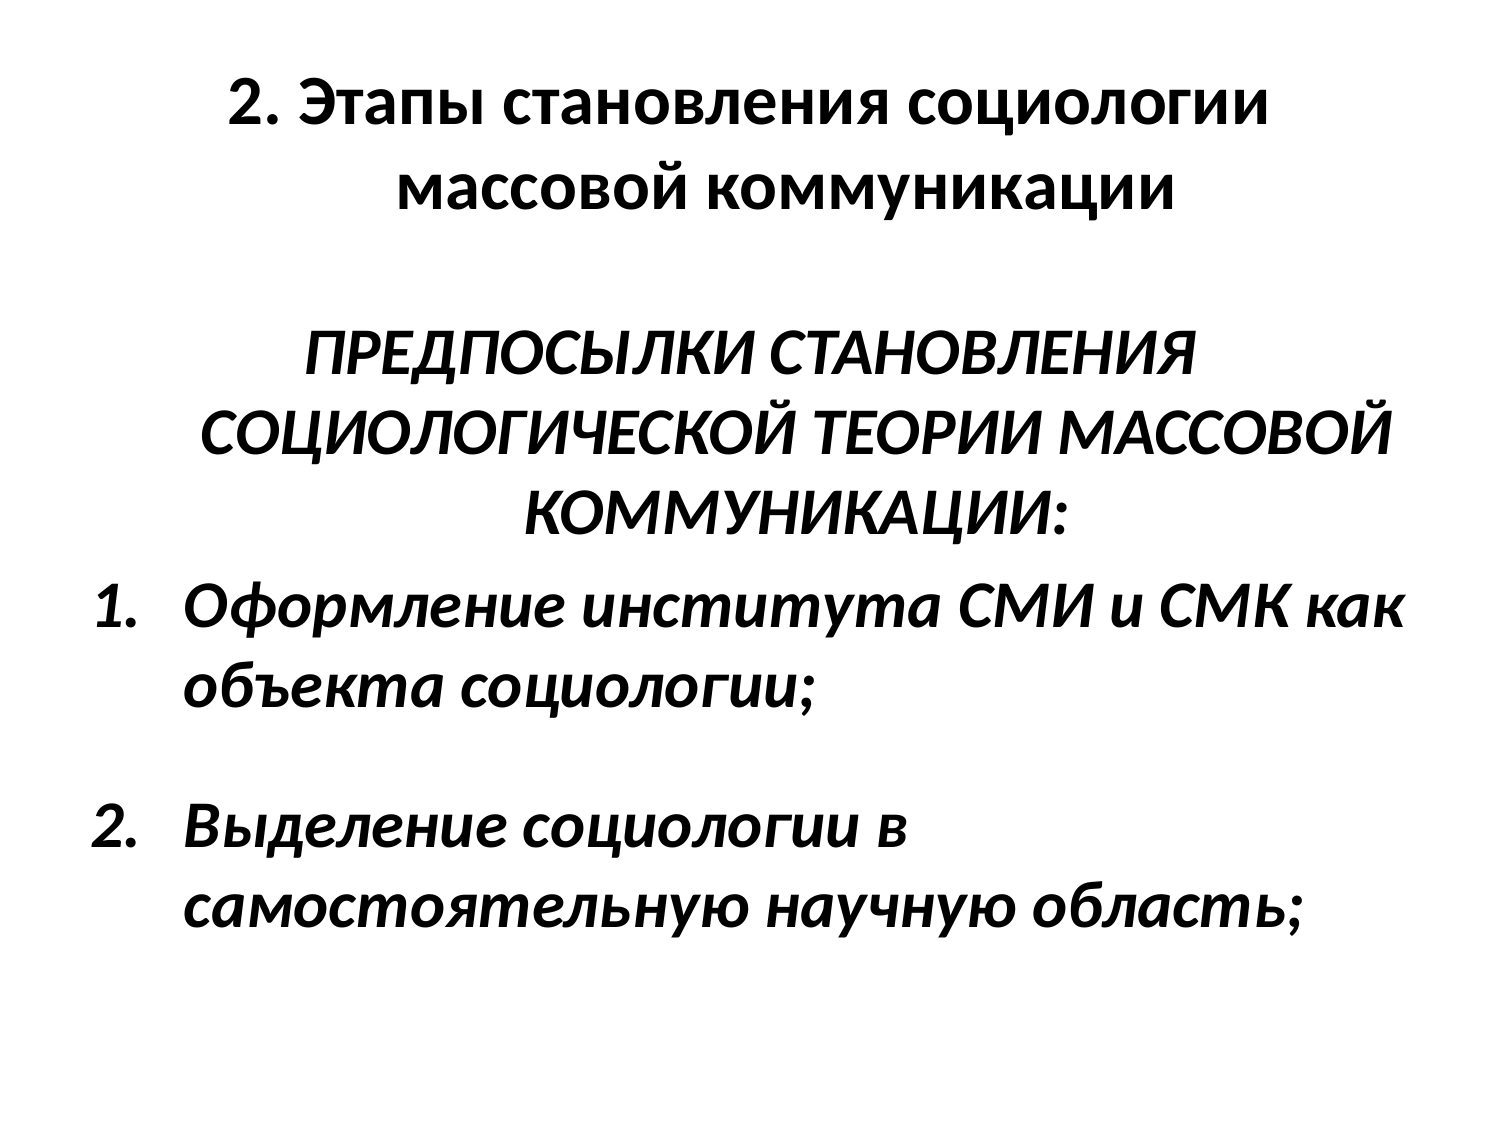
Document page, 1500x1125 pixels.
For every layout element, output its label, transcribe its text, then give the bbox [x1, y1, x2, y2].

list ПРЕДПОСЫЛКИ СТАНОВЛЕНИЯ СОЦИОЛОГИЧЕСКОЙ ТЕОРИИ МАССОВОЙ КОММУНИКАЦИИ: Оформление института СМИ и СМК как объекта социологии; Выделение социологии в самостоятельную научную область; [75, 299, 1425, 1005]
title 2. Этапы становления социологии массовой коммуникации [75, 45, 1425, 233]
